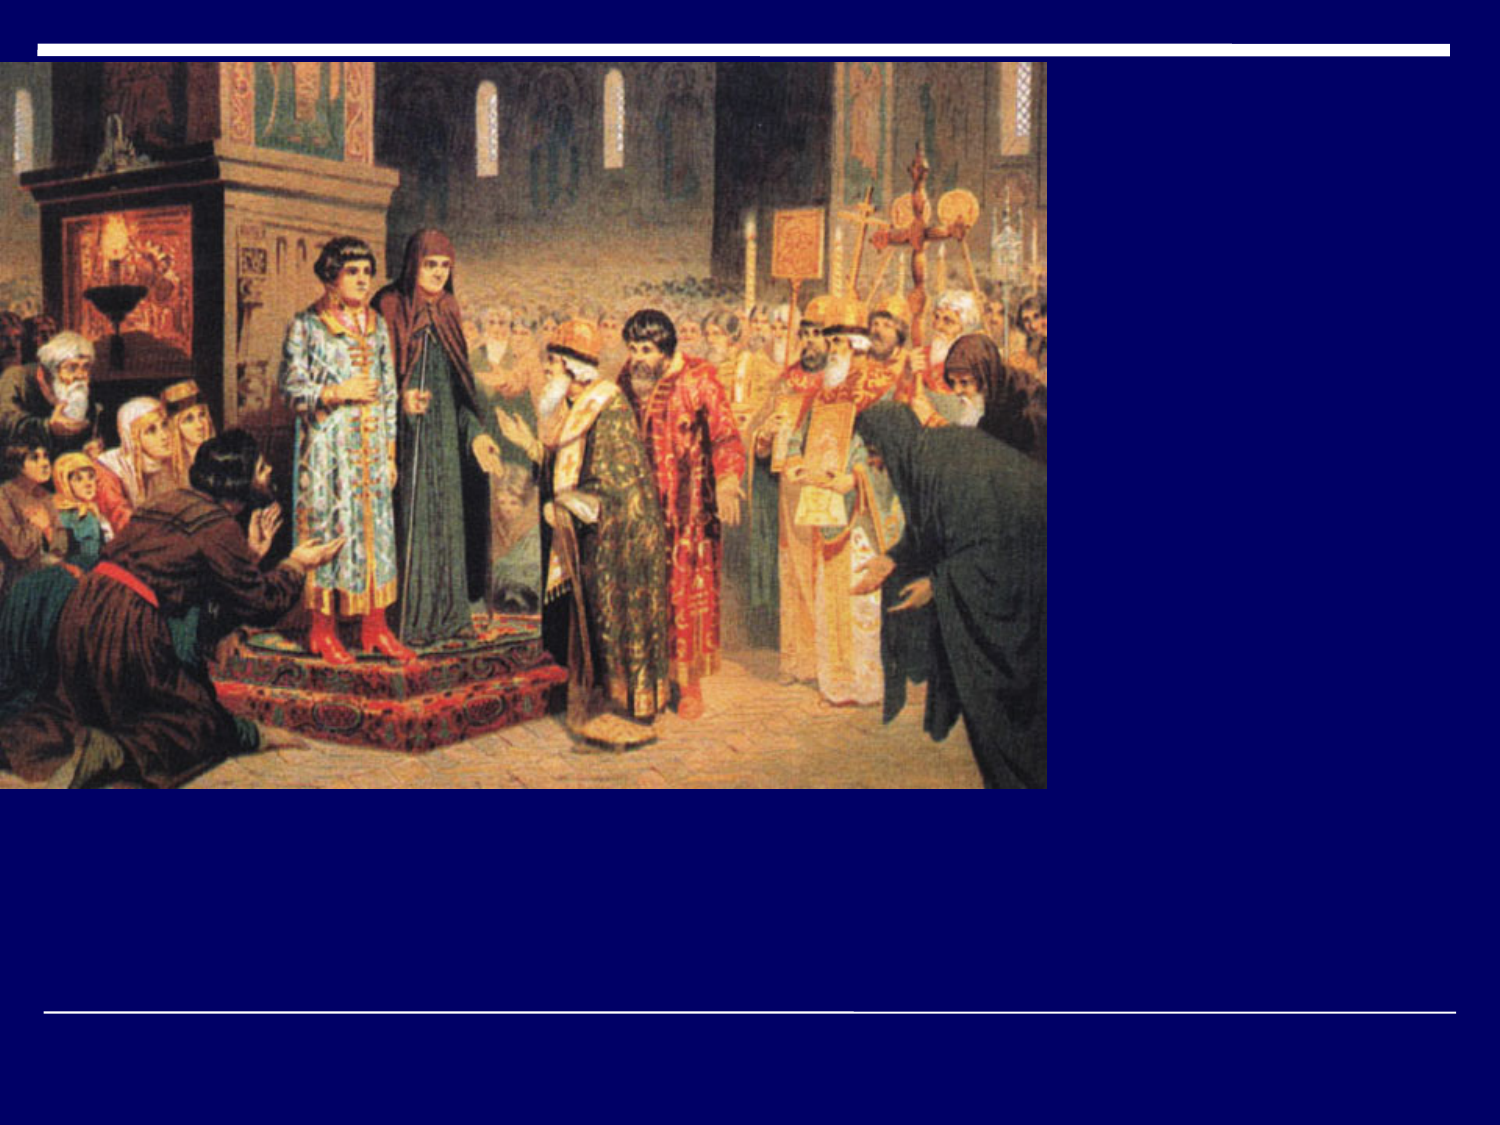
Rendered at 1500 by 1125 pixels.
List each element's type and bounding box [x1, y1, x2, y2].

picture [0, 62, 1048, 790]
